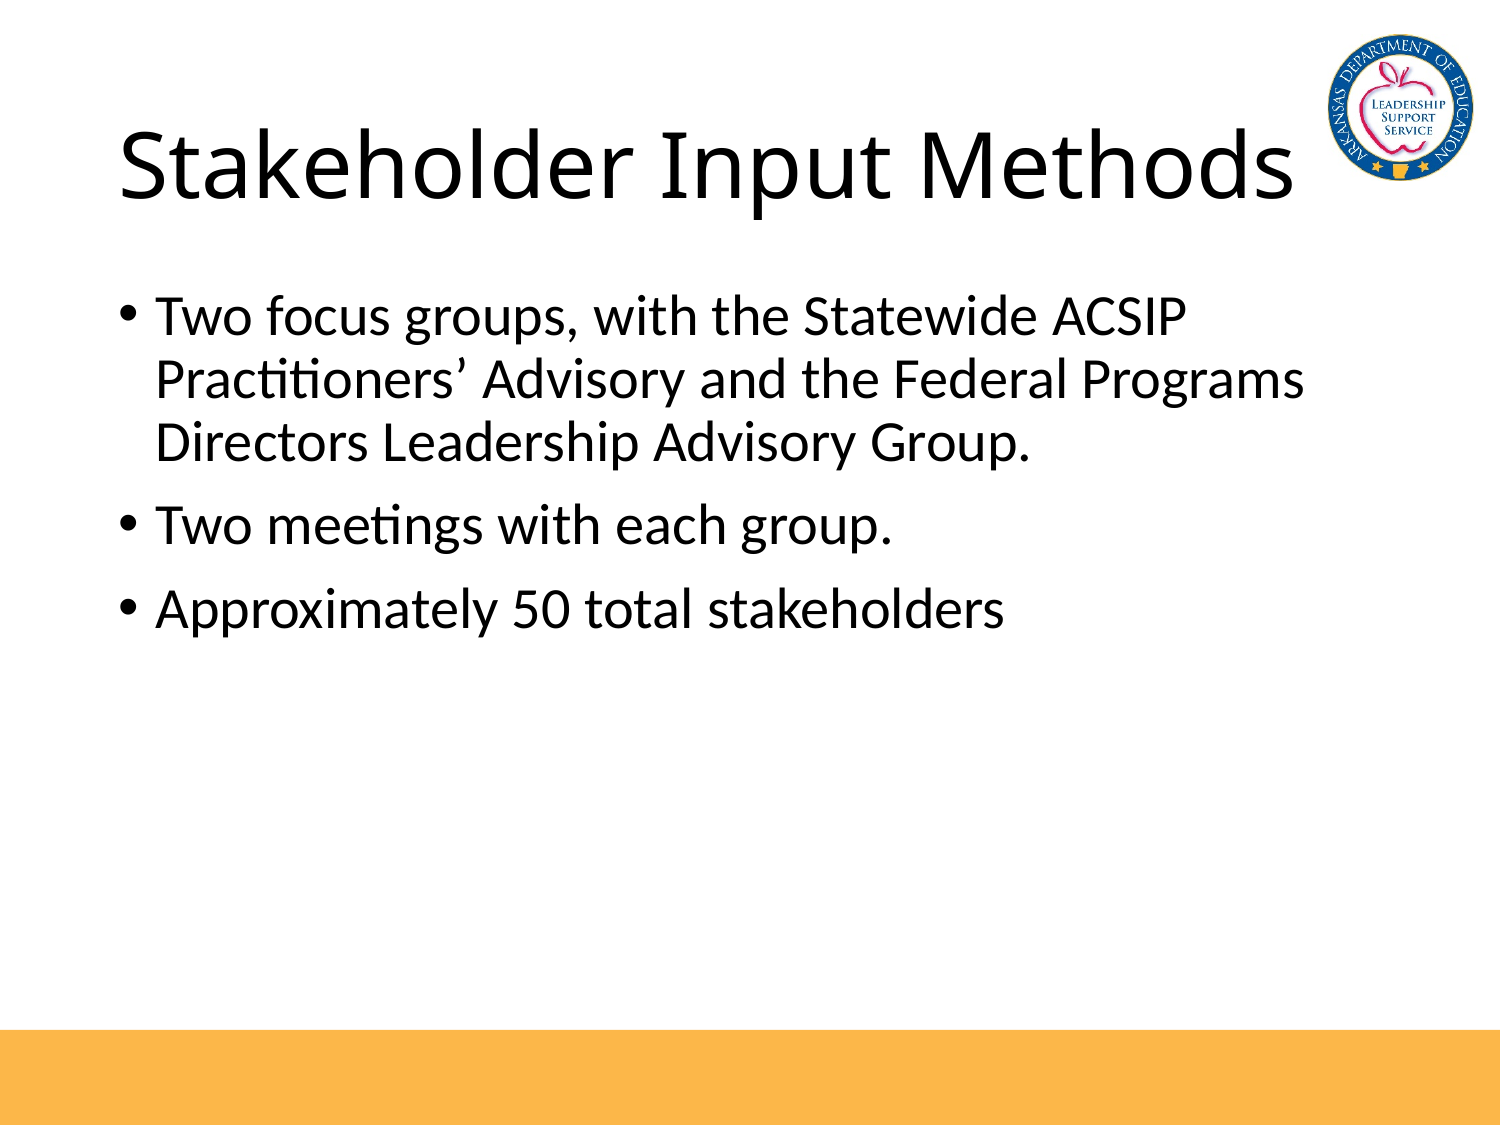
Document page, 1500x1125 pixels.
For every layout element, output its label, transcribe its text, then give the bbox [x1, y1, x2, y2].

title Stakeholder Input Methods [103, 59, 1397, 277]
picture [1327, 34, 1478, 181]
list Two focus groups, with the Statewide ACSIP Practitioners’ Advisory and the Federal Programs Directors Leadership Advisory Group. Two meetings with each group. Approximately 50 total stakeholders [103, 277, 1397, 992]
